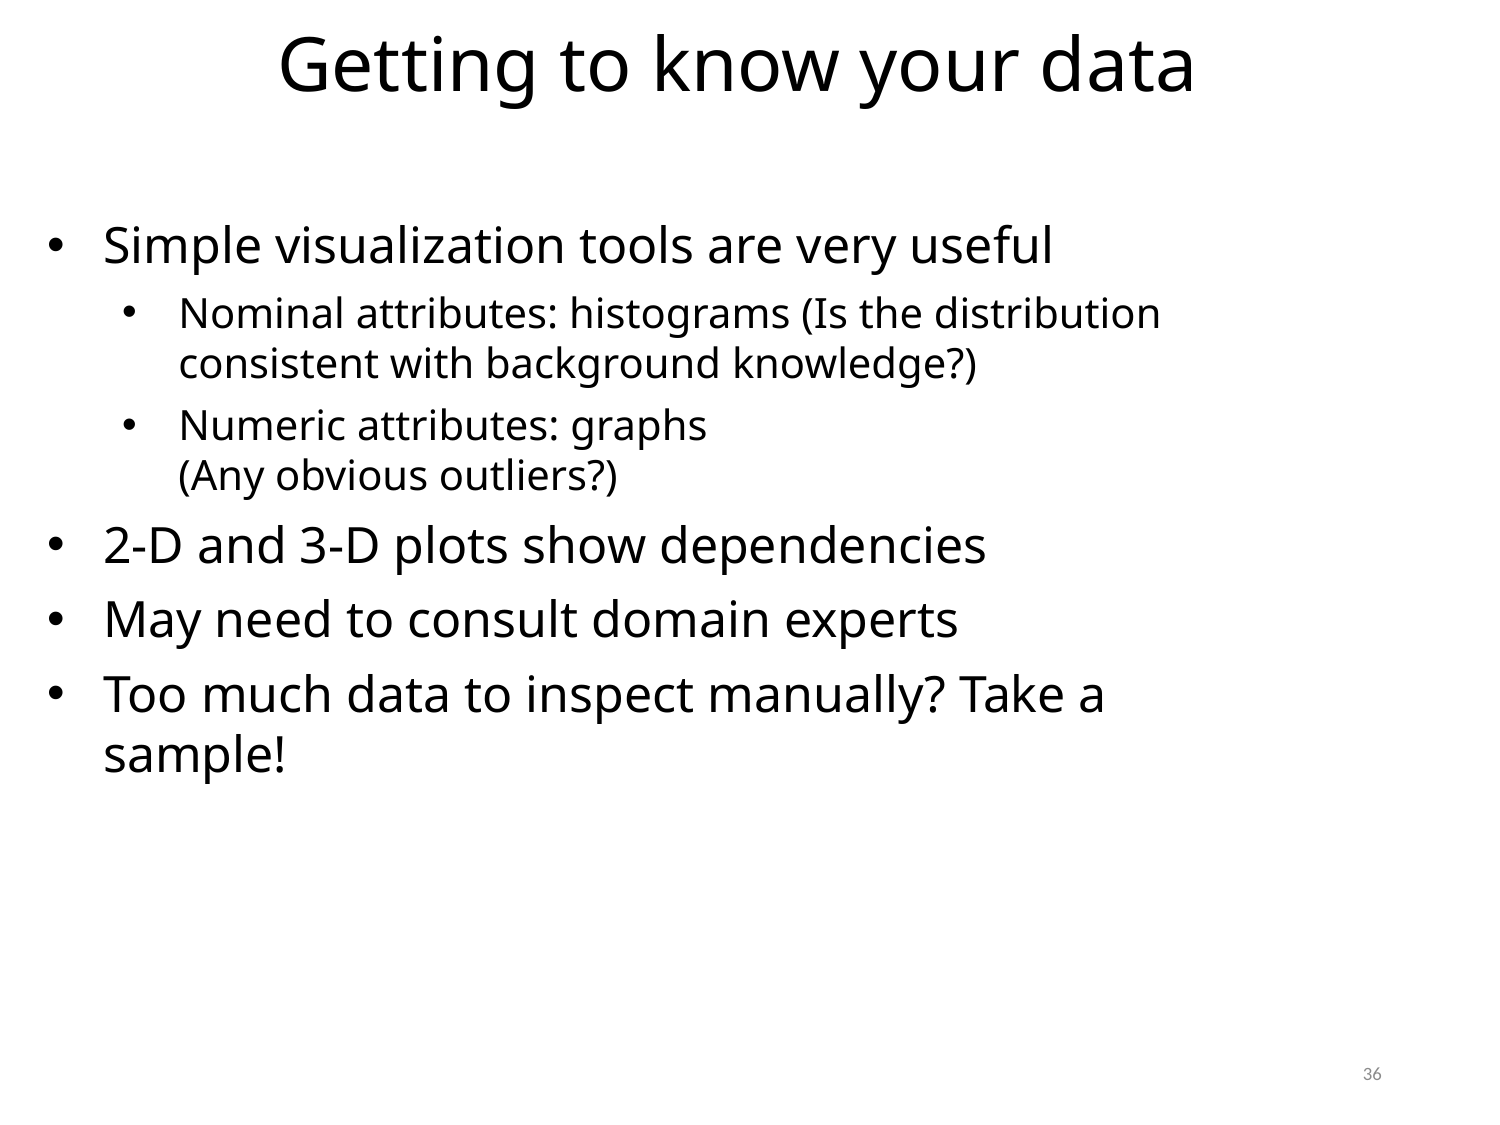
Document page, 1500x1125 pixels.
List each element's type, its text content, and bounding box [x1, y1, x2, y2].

text_box Simple visualization tools are very useful Nominal attributes: histograms (Is the distribution consistent with background knowledge?) Numeric attributes: graphs (Any obvious outliers?) 2-D and 3-D plots show dependencies May need to consult domain experts Too much data to inspect manually? Take a sample! [32, 206, 1270, 790]
title Getting to know your data [262, 0, 1500, 148]
slide_number 36 [1059, 1042, 1397, 1103]
